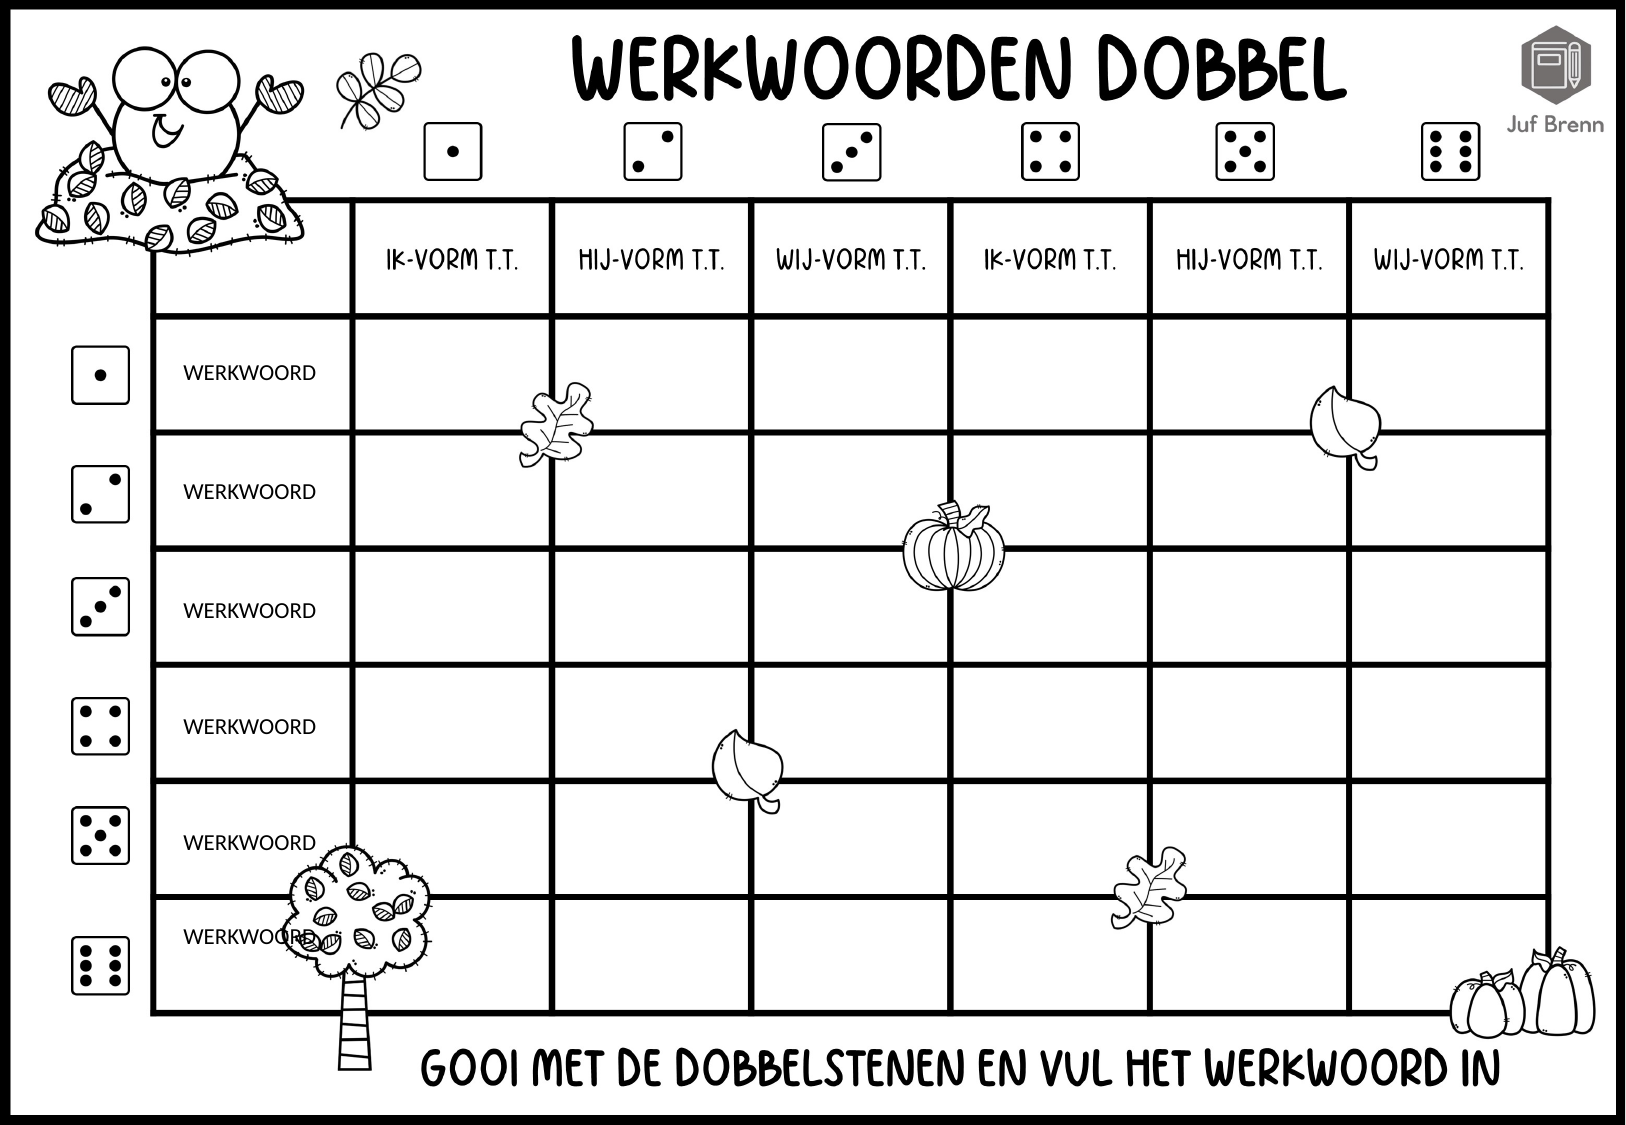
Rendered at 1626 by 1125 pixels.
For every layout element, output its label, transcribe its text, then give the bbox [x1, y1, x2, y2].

text_box WERKWOORD [166, 914, 334, 957]
picture [0, 0, 1626, 1125]
text_box WERKWOORD [166, 704, 334, 747]
text_box WERKWOORD [166, 469, 334, 512]
text_box WERKWOORD [166, 819, 334, 863]
text_box WERKWOORD [166, 350, 334, 393]
text_box WERKWOORD [166, 588, 334, 631]
